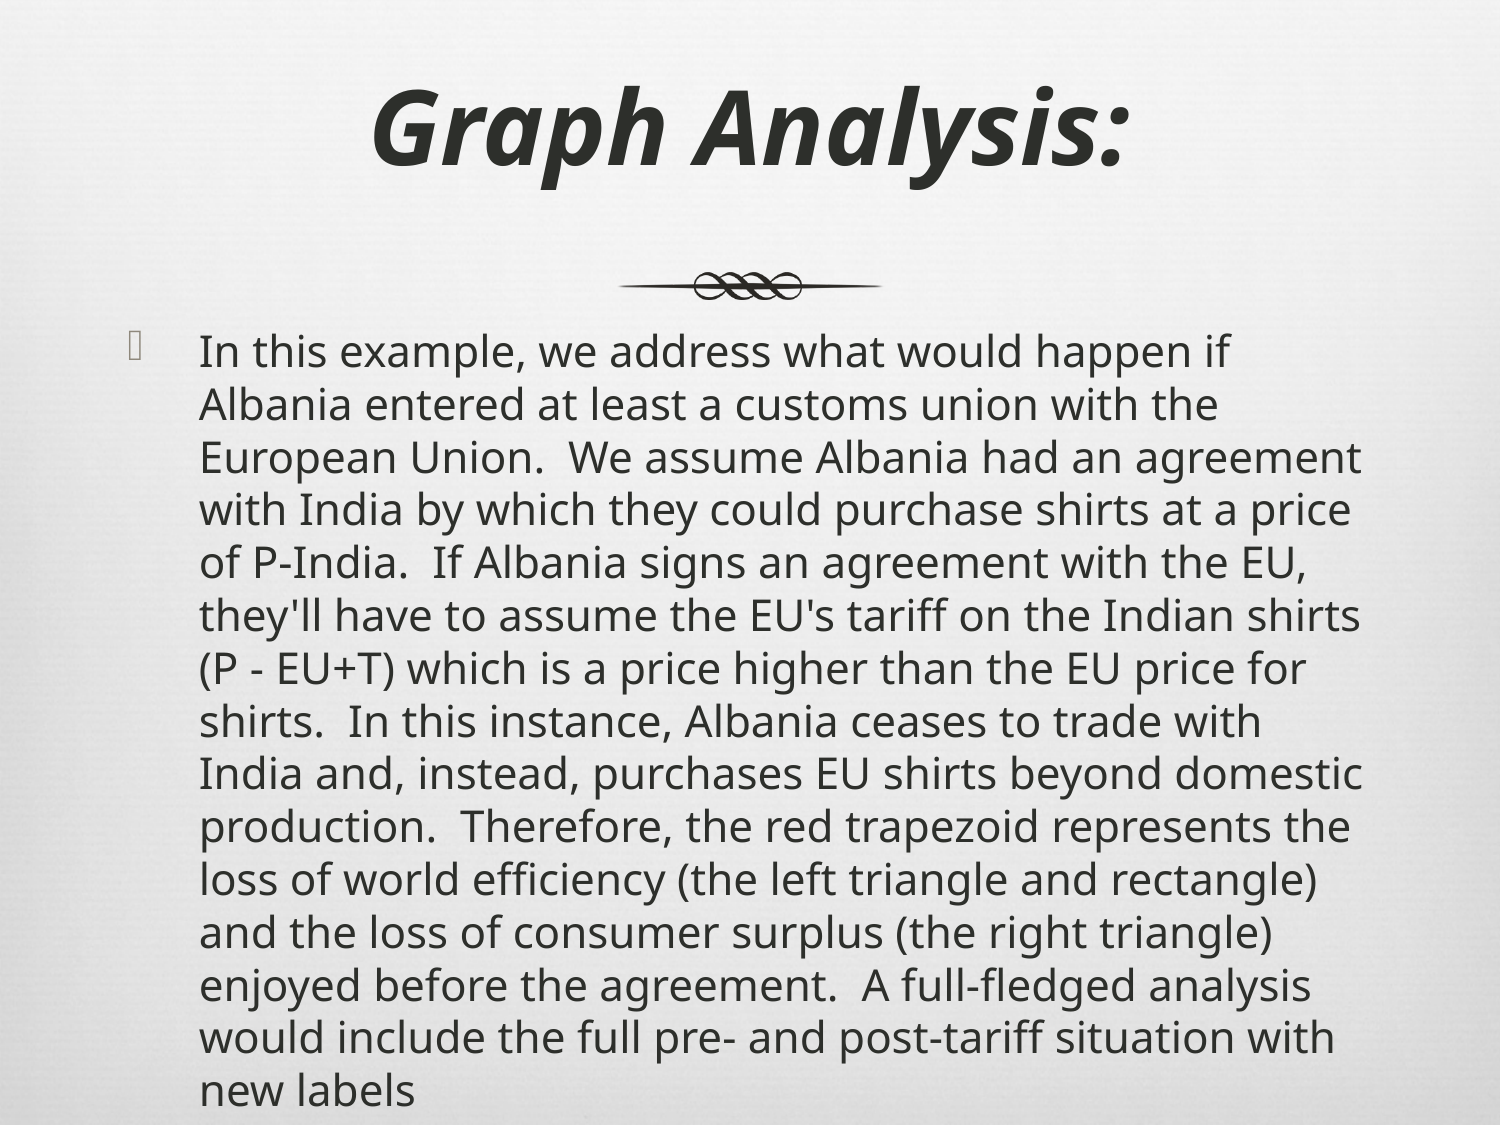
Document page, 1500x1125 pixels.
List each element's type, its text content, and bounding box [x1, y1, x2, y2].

list In this example, we address what would happen if Albania entered at least a customs union with the European Union. We assume Albania had an agreement with India by which they could purchase shirts at a price of P-India. If Albania signs an agreement with the EU, they'll have to assume the EU's tariff on the Indian shirts (P - EU+T) which is a price higher than the EU price for shirts. In this instance, Albania ceases to trade with India and, instead, purchases EU shirts beyond domestic production. Therefore, the red trapezoid represents the loss of world efficiency (the left triangle and rectangle) and the loss of consumer surplus (the right triangle) enjoyed before the agreement. A full-fledged analysis would include the full pre- and post-tariff situation with new labels [112, 316, 1388, 1125]
title Graph Analysis: [112, 11, 1388, 236]
picture [615, 272, 885, 300]
